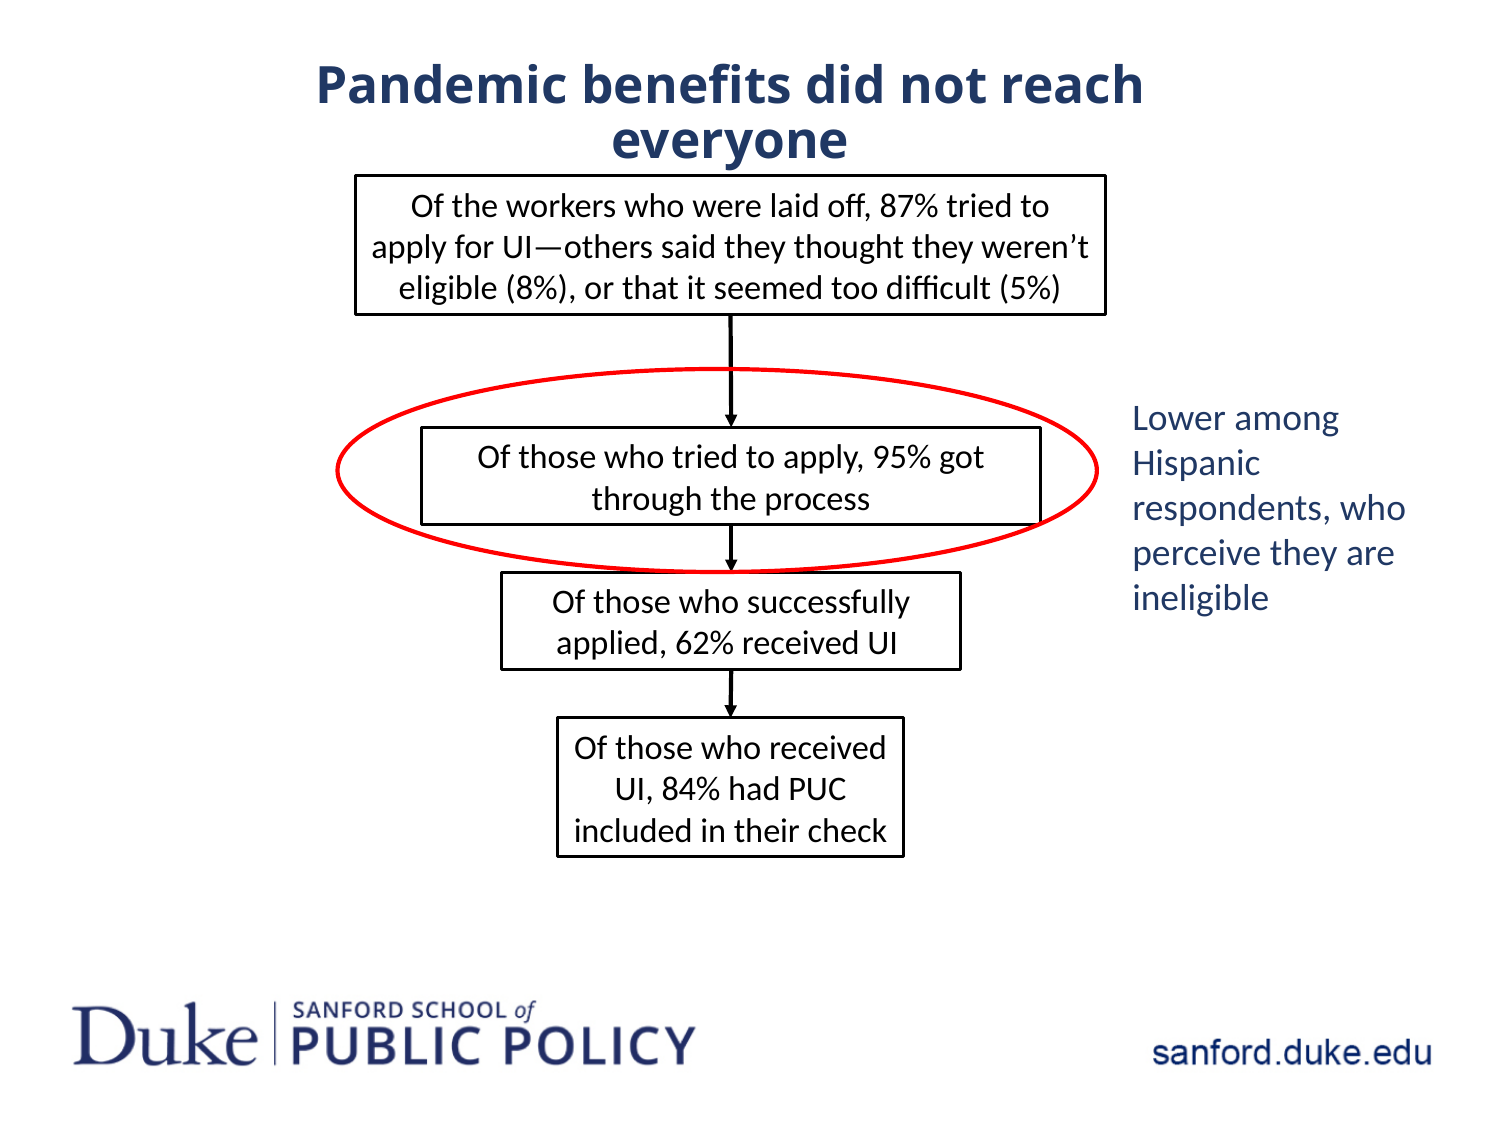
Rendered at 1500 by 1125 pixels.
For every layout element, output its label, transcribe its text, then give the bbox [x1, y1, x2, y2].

text_box Of those who received UI, 84% had PUC included in their check [557, 717, 904, 857]
text_box Lower among Hispanic respondents, who perceive they are ineligible [1117, 385, 1422, 626]
text_box Of those who successfully applied, 62% received UI [501, 572, 961, 670]
picture [64, 983, 1436, 1081]
text_box Of the workers who were laid off, 87% tried to apply for UI—others said they thought they weren’t eligible (8%), or that it seemed too difficult (5%) [355, 218, 1106, 315]
text_box Pandemic benefits did not reach everyone [195, 51, 1266, 218]
text_box [336, 367, 1098, 574]
